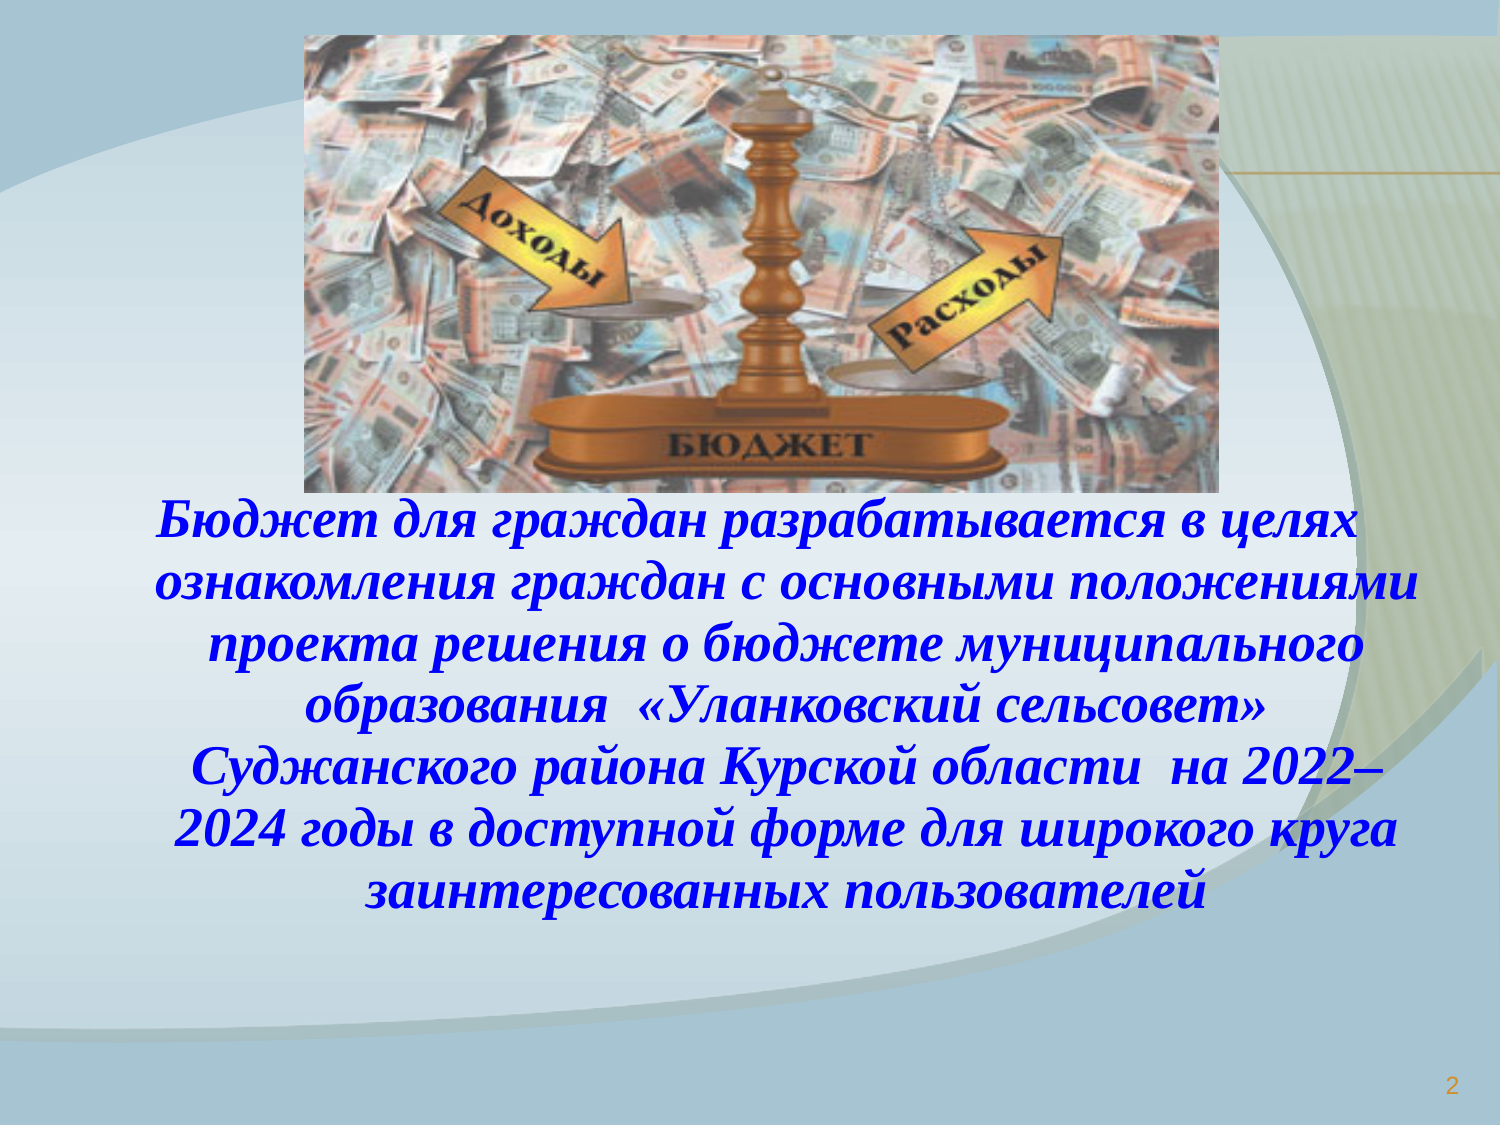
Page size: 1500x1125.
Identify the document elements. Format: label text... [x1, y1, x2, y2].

list Бюджет для граждан разрабатывается в целях ознакомления граждан с основными положениями проекта решения о бюджете муниципального образования «Уланковский сельсовет» Суджанского района Курской области на 2022– 2024 годы в доступной форме для широкого круга заинтересованных пользователей [75, 480, 1442, 973]
slide_number 2 [1350, 1061, 1475, 1103]
picture [304, 34, 1219, 493]
